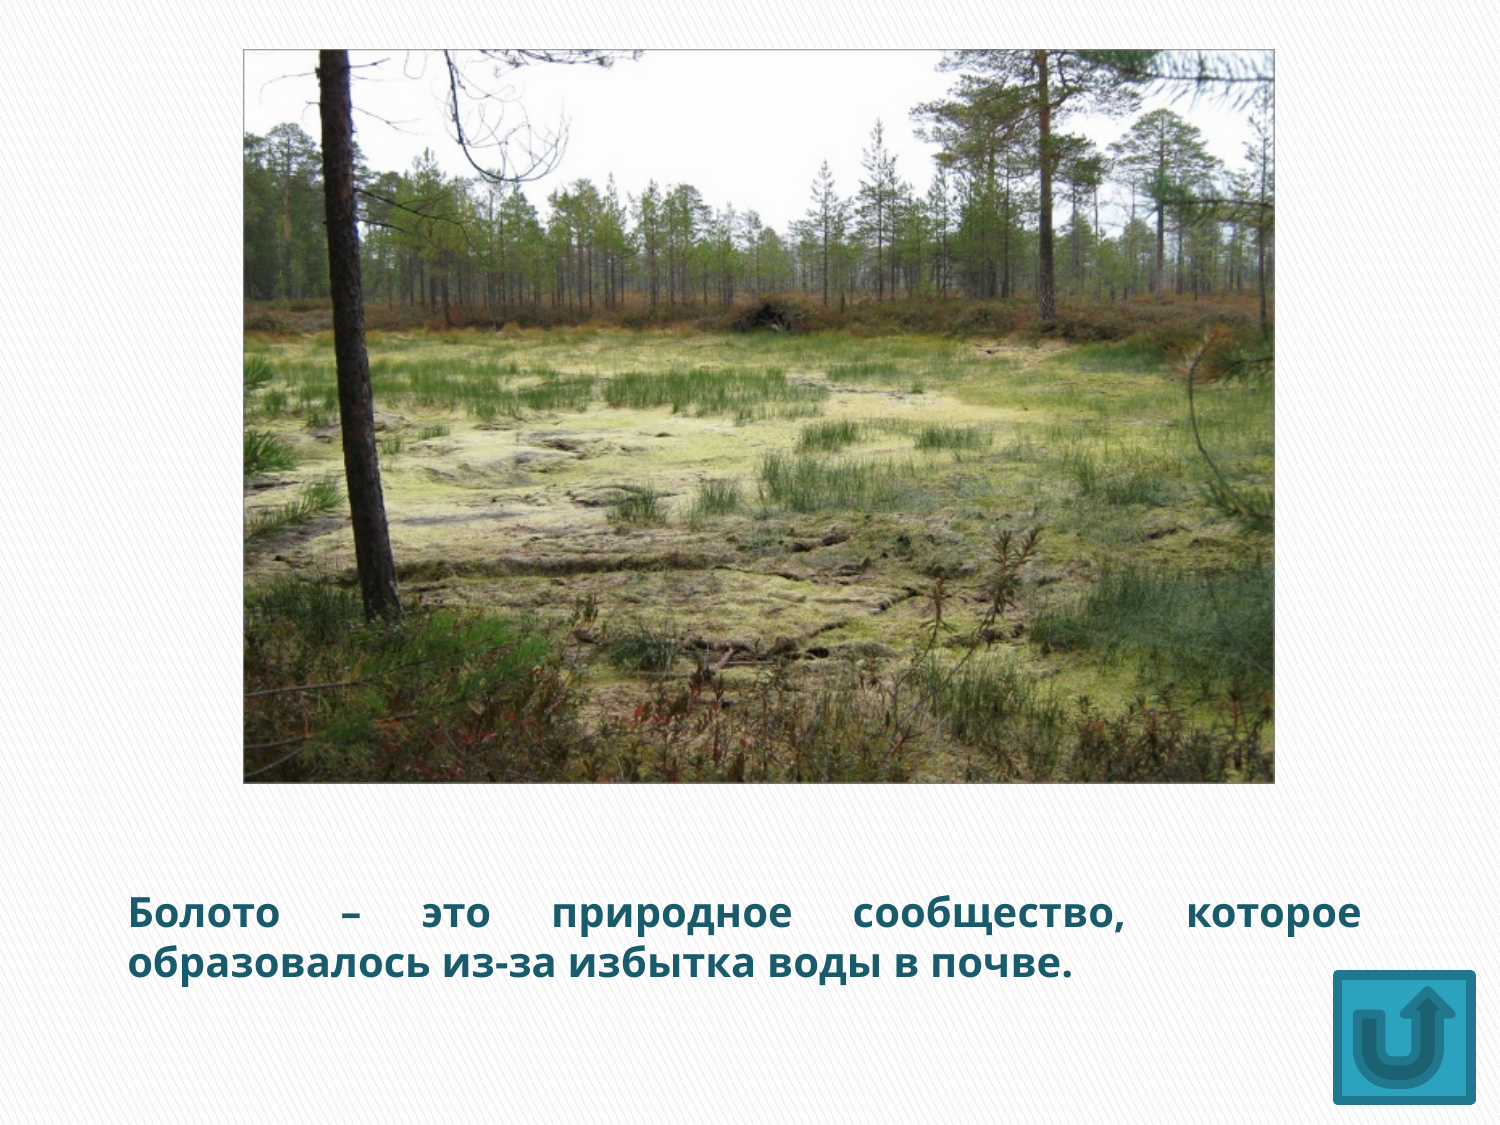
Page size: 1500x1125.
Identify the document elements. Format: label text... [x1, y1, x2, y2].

list Болото – это природное сообщество, которое образовалось из-за избытка воды в почве. [112, 878, 1377, 1029]
text_box [1333, 970, 1476, 1105]
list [242, 49, 1276, 784]
